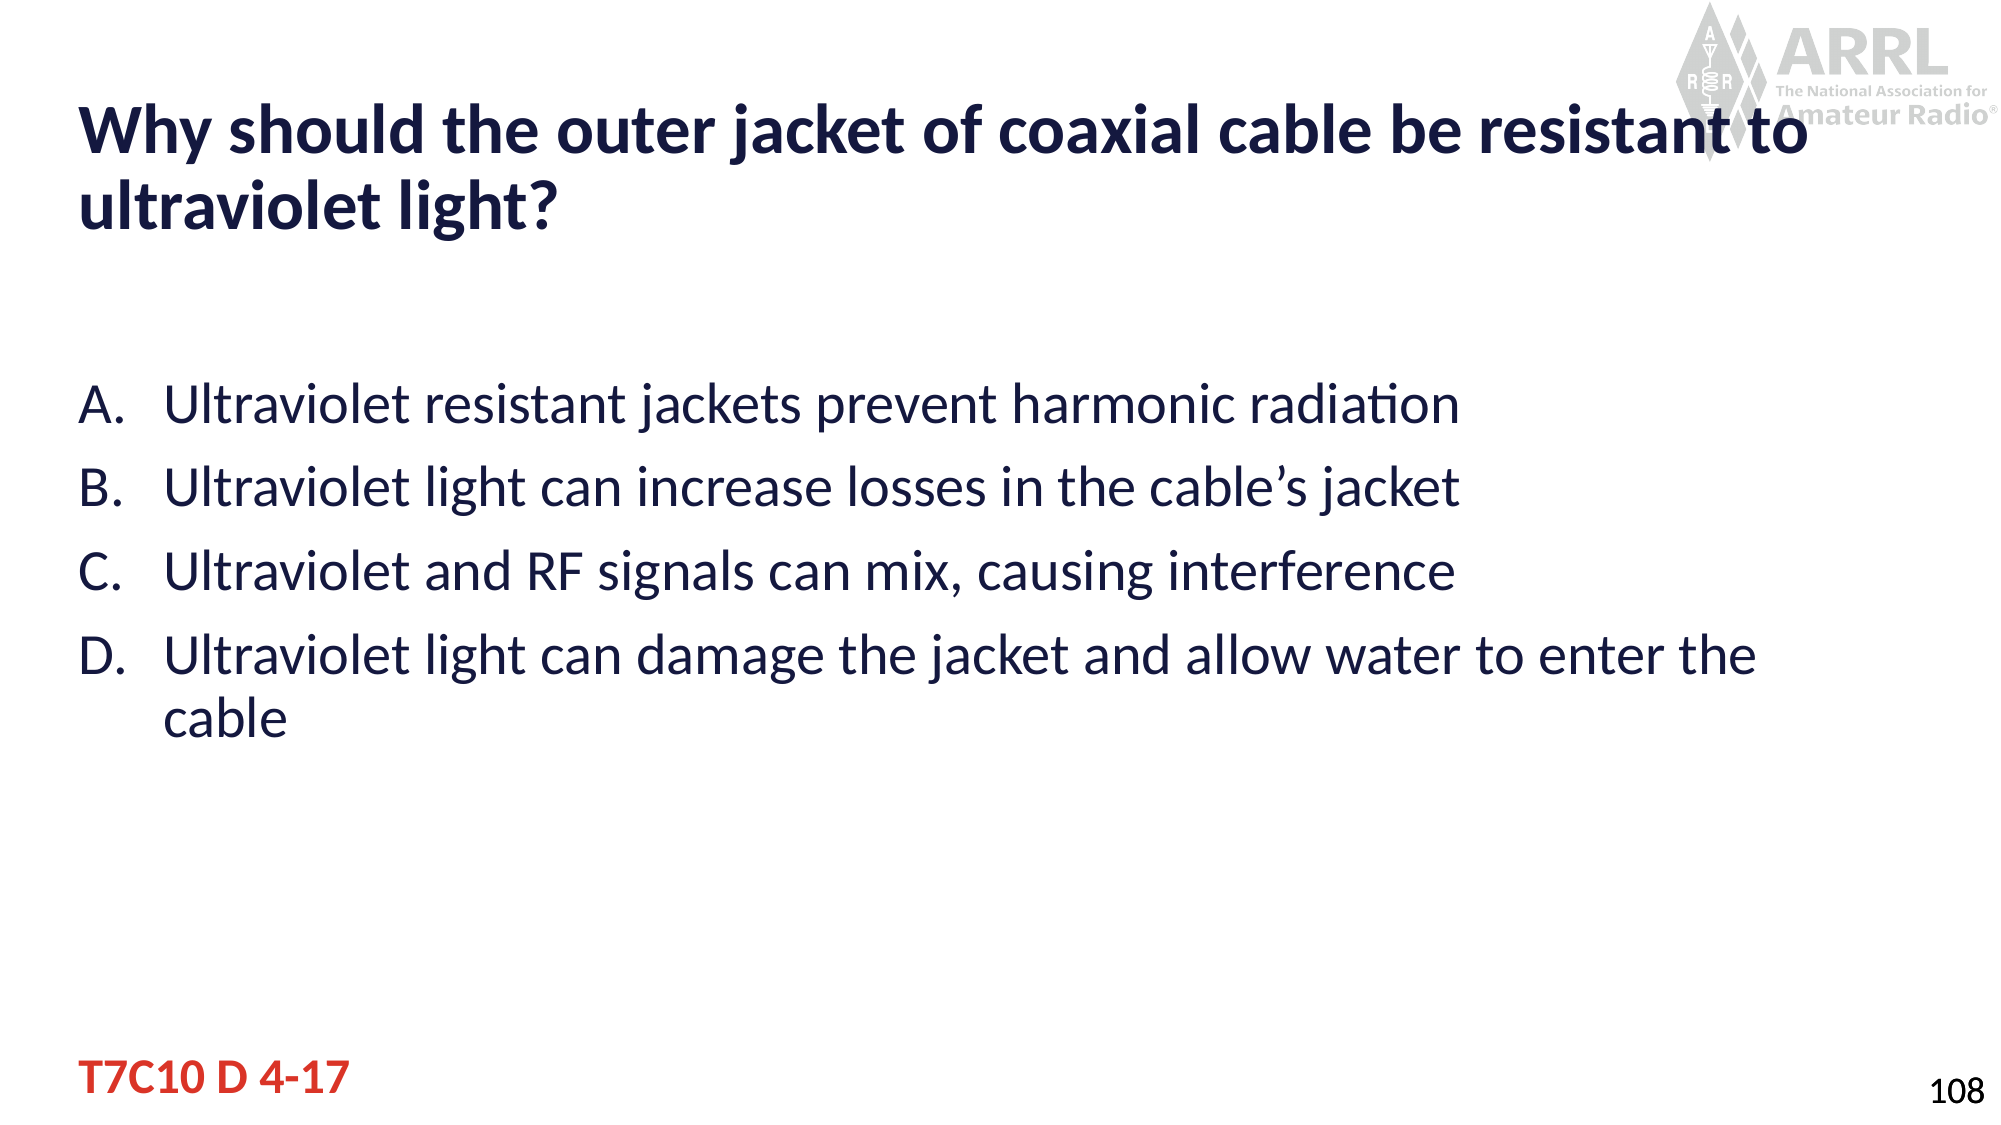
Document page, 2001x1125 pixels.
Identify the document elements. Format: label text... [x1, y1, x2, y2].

picture [1674, 0, 2000, 164]
title Why should the outer jacket of coaxial cable be resistant to ultraviolet light? [63, 59, 1863, 278]
text_box T7C10 D 4-17 [63, 1036, 921, 1112]
list Ultraviolet resistant jackets prevent harmonic radiation Ultraviolet light can increase losses in the cable’s jacket Ultraviolet and RF signals can mix, causing interference Ultraviolet light can damage the jacket and allow water to enter the cable [63, 365, 1863, 989]
